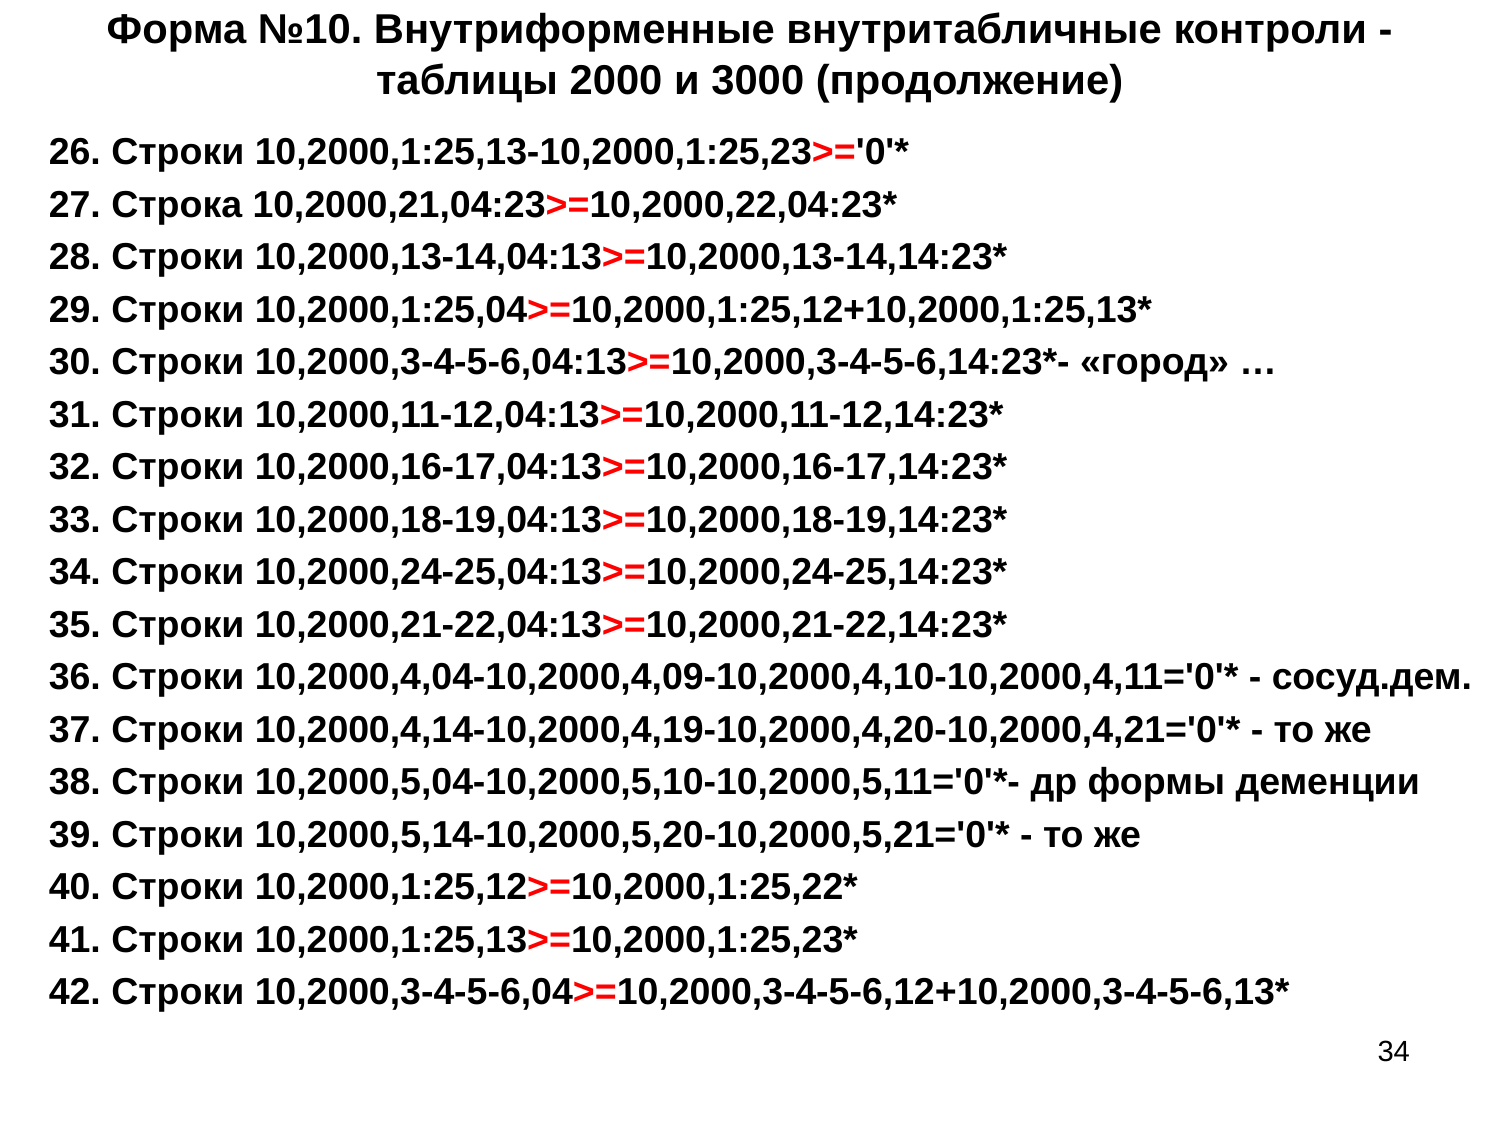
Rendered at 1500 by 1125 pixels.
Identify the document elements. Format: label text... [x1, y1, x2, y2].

title Форма №10. Внутриформенные внутритабличные контроли - таблицы 2000 и 3000 (продолжение) [74, 0, 1426, 105]
list 26. Строки 10,2000,1:25,13-10,2000,1:25,23>='0'* 27. Строка 10,2000,21,04:23>=10,2000,22,04:23* 28. Строки 10,2000,13-14,04:13>=10,2000,13-14,14:23* 29. Строки 10,2000,1:25,04>=10,2000,1:25,12+10,2000,1:25,13* 30. Строки 10,2000,3-4-5-6,04:13>=10,2000,3-4-5-6,14:23*- «город» … 31. Строки 10,2000,11-12,04:13>=10,2000,11-12,14:23* 32. Строки 10,2000,16-17,04:13>=10,2000,16-17,14:23* 33. Строки 10,2000,18-19,04:13>=10,2000,18-19,14:23* 34. Строки 10,2000,24-25,04:13>=10,2000,24-25,14:23* 35. Строки 10,2000,21-22,04:13>=10,2000,21-22,14:23* 36. Строки 10,2000,4,04-10,2000,4,09-10,2000,4,10-10,2000,4,11='0'* - сосуд.дем. 37. Строки 10,2000,4,14-10,2000,4,19-10,2000,4,20-10,2000,4,21='0'* - то же 38. Строки 10,2000,5,04-10,2000,5,10-10,2000,5,11='0'*- др формы деменции 39. Строки 10,2000,5,14-10,2000,5,20-10,2000,5,21='0'* - то же 40. Строки 10,2000,1:25,12>=10,2000,1:25,22* 41. Строки 10,2000,1:25,13>=10,2000,1:25,23* 42. Строки 10,2000,3-4-5-6,04>=10,2000,3-4-5-6,12+10,2000,3-4-5-6,13* [33, 119, 1500, 1040]
slide_number 34 [1074, 1024, 1425, 1103]
